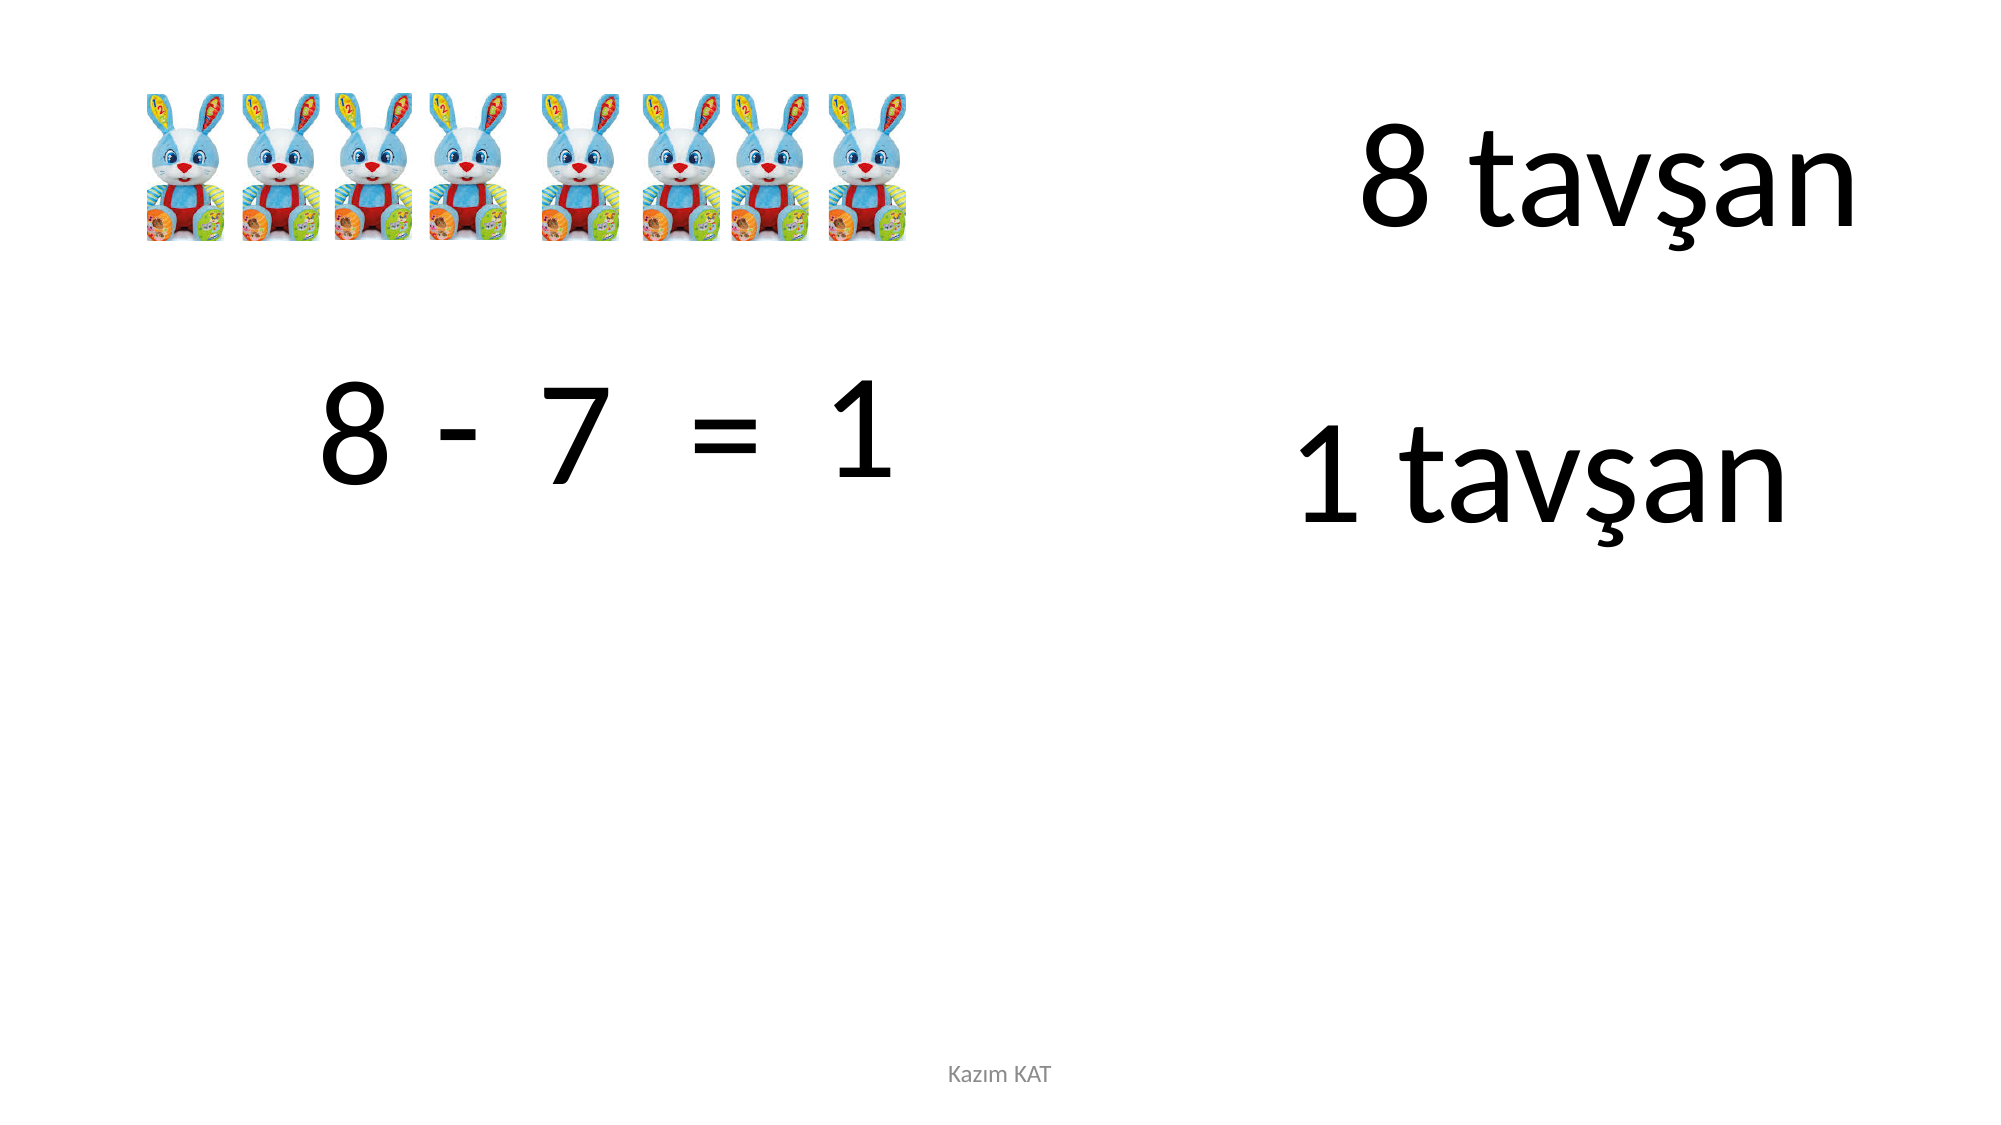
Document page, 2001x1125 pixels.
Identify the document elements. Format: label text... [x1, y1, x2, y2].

picture [642, 94, 720, 241]
picture [334, 93, 413, 240]
footer Kazım KAT [662, 1042, 1338, 1103]
text_box 8 tavşan [1342, 69, 2000, 264]
picture [731, 94, 809, 241]
picture [429, 93, 507, 240]
text_box 7 [522, 326, 674, 522]
text_box 1 tavşan [1272, 365, 1930, 561]
picture [147, 94, 225, 241]
text_box = [674, 326, 784, 522]
picture [242, 94, 320, 241]
text_box - [420, 319, 530, 515]
picture [542, 94, 620, 241]
text_box 8 [302, 326, 462, 522]
picture [828, 94, 906, 241]
text_box 1 [806, 319, 901, 515]
